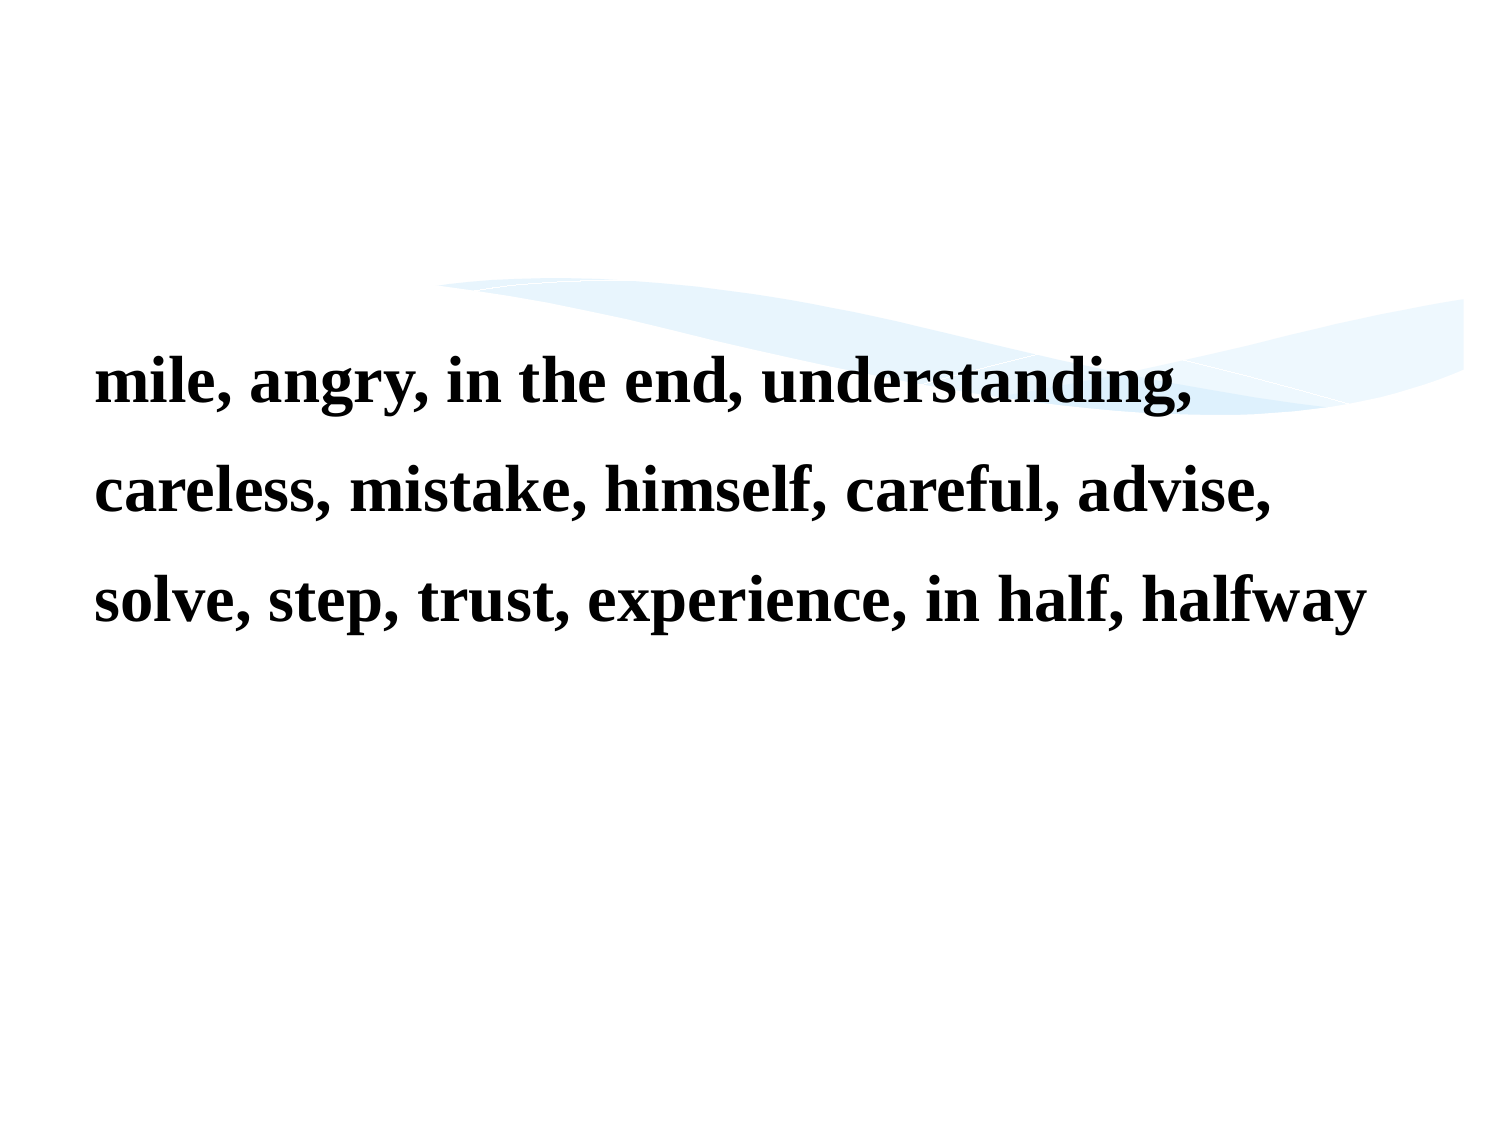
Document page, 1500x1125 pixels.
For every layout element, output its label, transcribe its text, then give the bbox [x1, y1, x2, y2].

text_box mile, angry, in the end, understanding, careless, mistake, himself, careful, advise, solve, step, trust, experience, in half, halfway [12, 312, 1475, 775]
